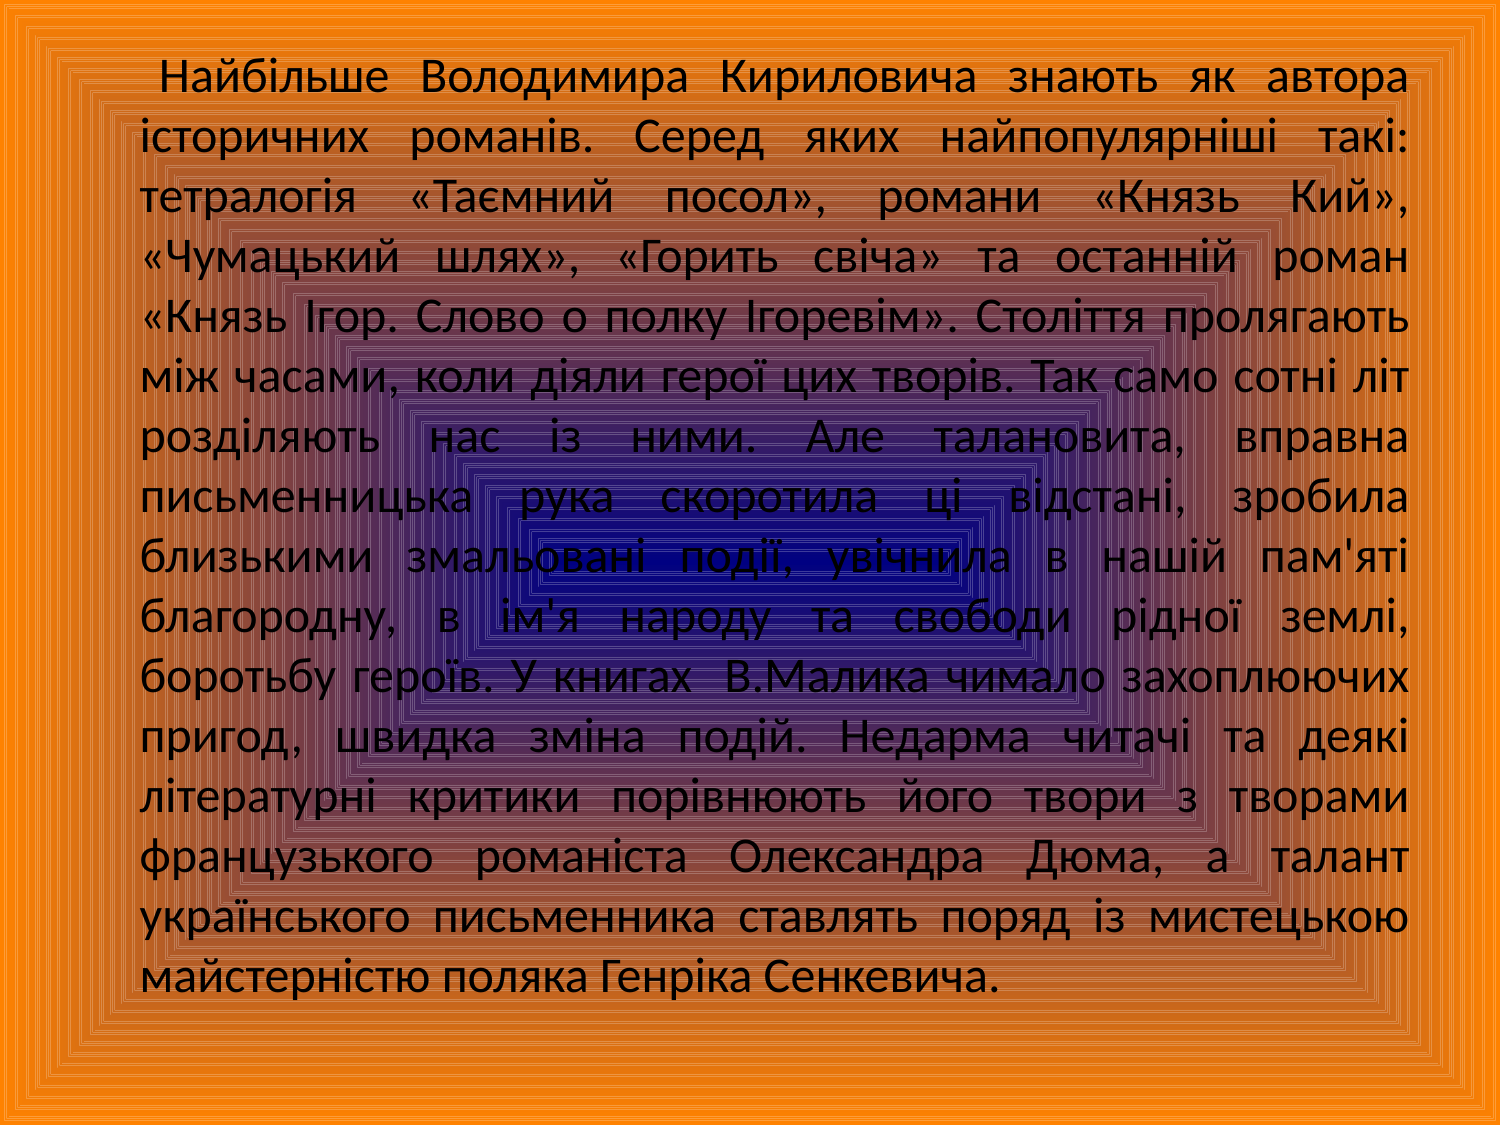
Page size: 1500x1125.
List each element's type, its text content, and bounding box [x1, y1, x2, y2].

list Найбільше Володимира Кириловича знають як автора історичних романів. Серед яких найпопулярніші такі: тетралогія «Таємний посол», романи «Князь Кий», «Чумацький шлях», «Горить свіча» та останній роман «Князь Ігор. Слово о полку Ігоревім». Століття пролягають між часами, коли діяли герої цих творів. Так само сотні літ розділяють нас із ними. Але талановита, вправна письменницька рука скоротила ці відстані, зробила близькими змальовані події, увічнила в нашій пам'яті благородну, в ім'я народу та свободи рідної землі, боротьбу героїв. У книгах В.Малика чимало захоплюючих пригод, швидка зміна подій. Недарма читачі та деякі літературні критики порівнюють його твори з творами французького романіста Олександра Дюма, а талант українського письменника ставлять поряд із мистецькою майстерністю поляка Генріка Сенкевича. [75, 35, 1425, 1067]
